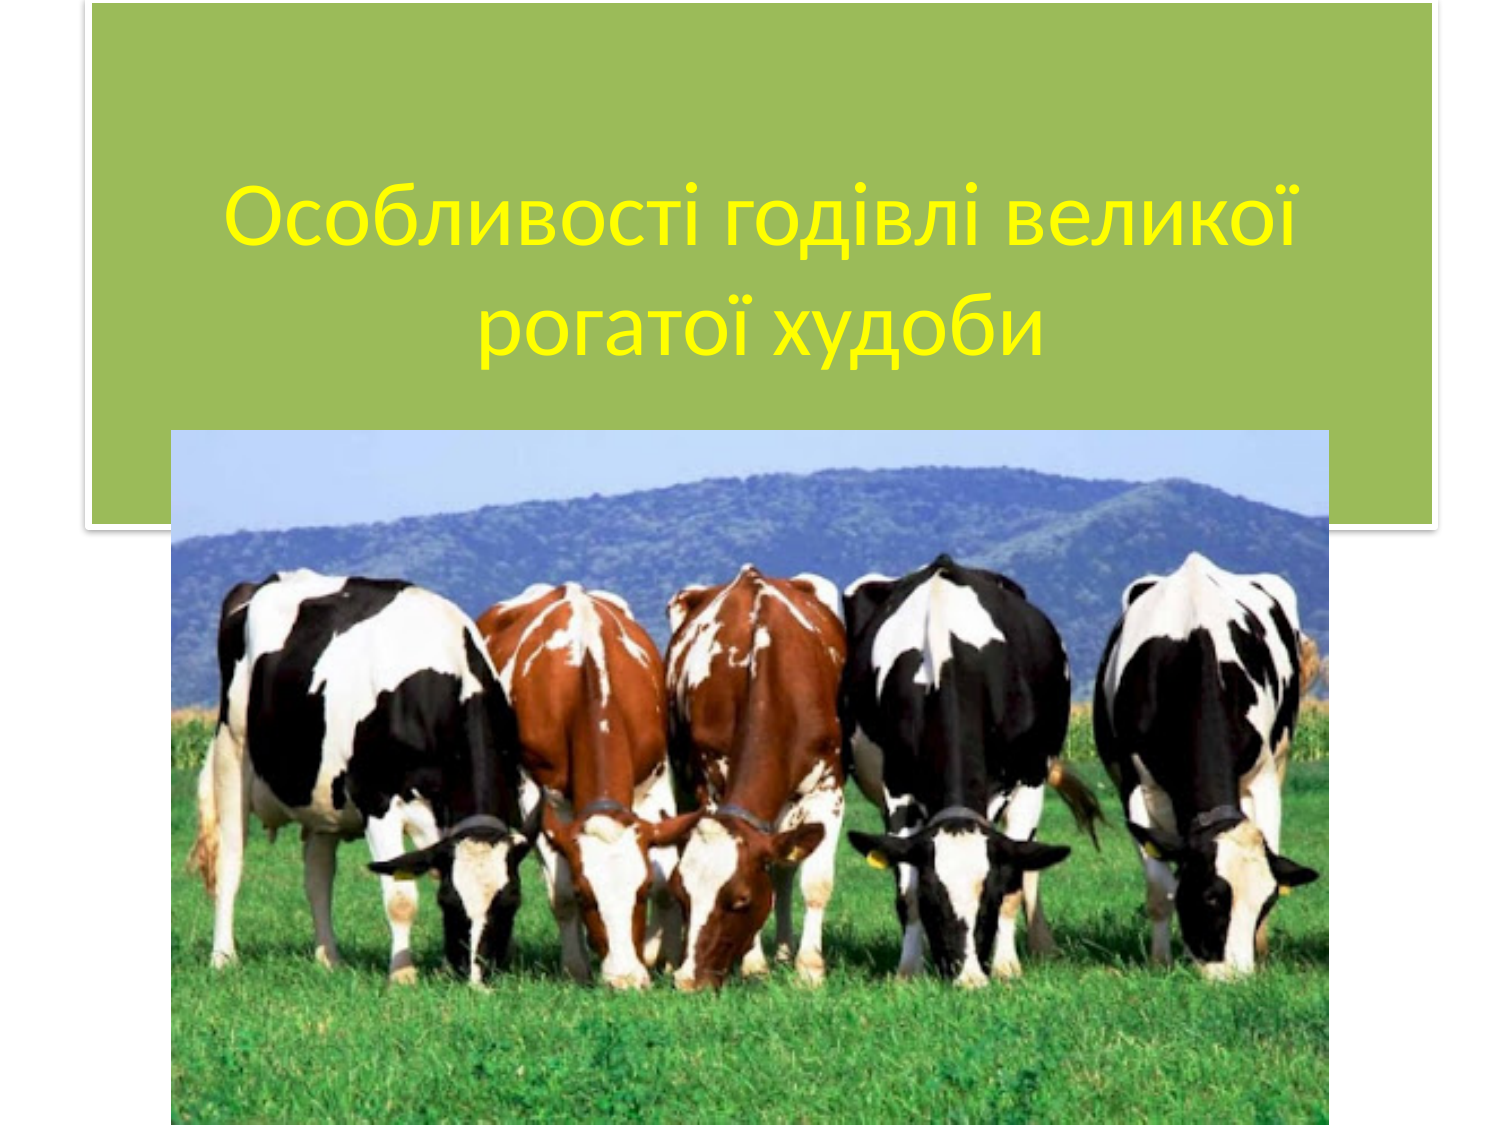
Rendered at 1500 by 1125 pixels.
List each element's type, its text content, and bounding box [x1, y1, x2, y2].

picture [170, 430, 1329, 1125]
title Особливості годівлі великої рогатої худоби [85, 0, 1438, 530]
